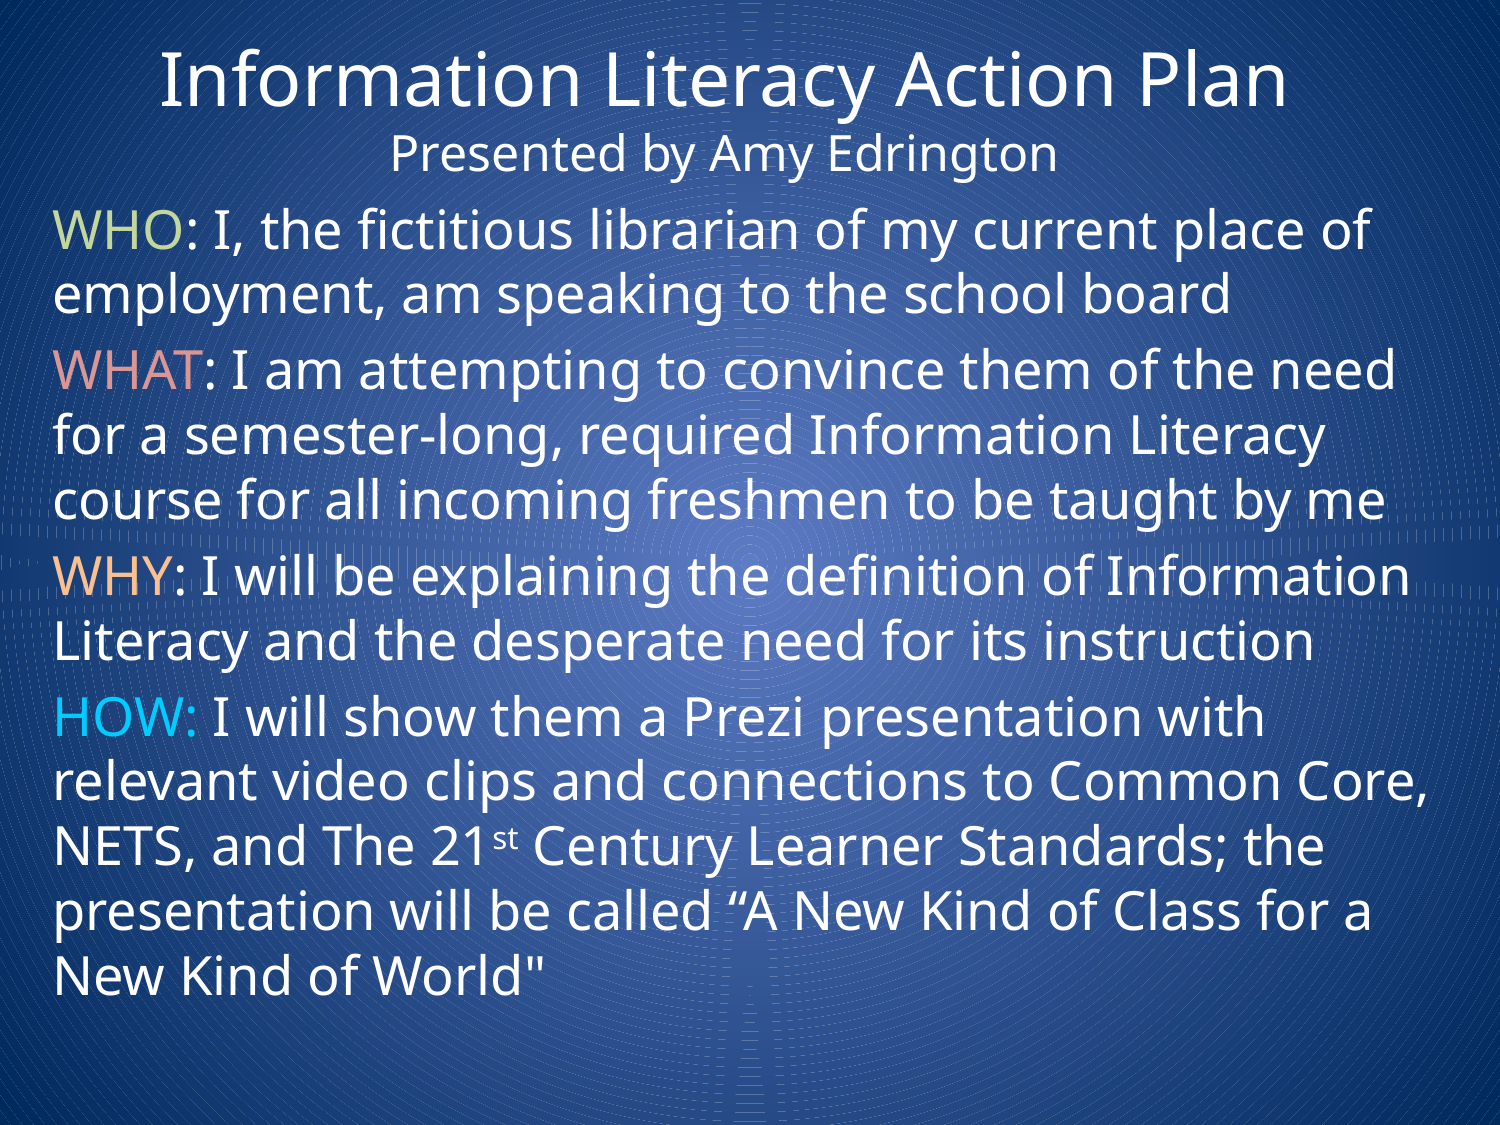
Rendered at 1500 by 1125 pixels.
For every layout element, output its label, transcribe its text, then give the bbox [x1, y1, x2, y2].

title Information Literacy Action Plan Presented by Amy Edrington [87, 0, 1363, 187]
subtitle WHO: I, the fictitious librarian of my current place of employment, am speaking to the school board WHAT: I am attempting to convince them of the need for a semester-long, required Information Literacy course for all incoming freshmen to be taught by me WHY: I will be explaining the definition of Information Literacy and the desperate need for its instruction HOW: I will show them a Prezi presentation with relevant video clips and connections to Common Core, NETS, and The 21st Century Learner Standards; the presentation will be called “A New Kind of Class for a New Kind of World" [37, 187, 1450, 1088]
